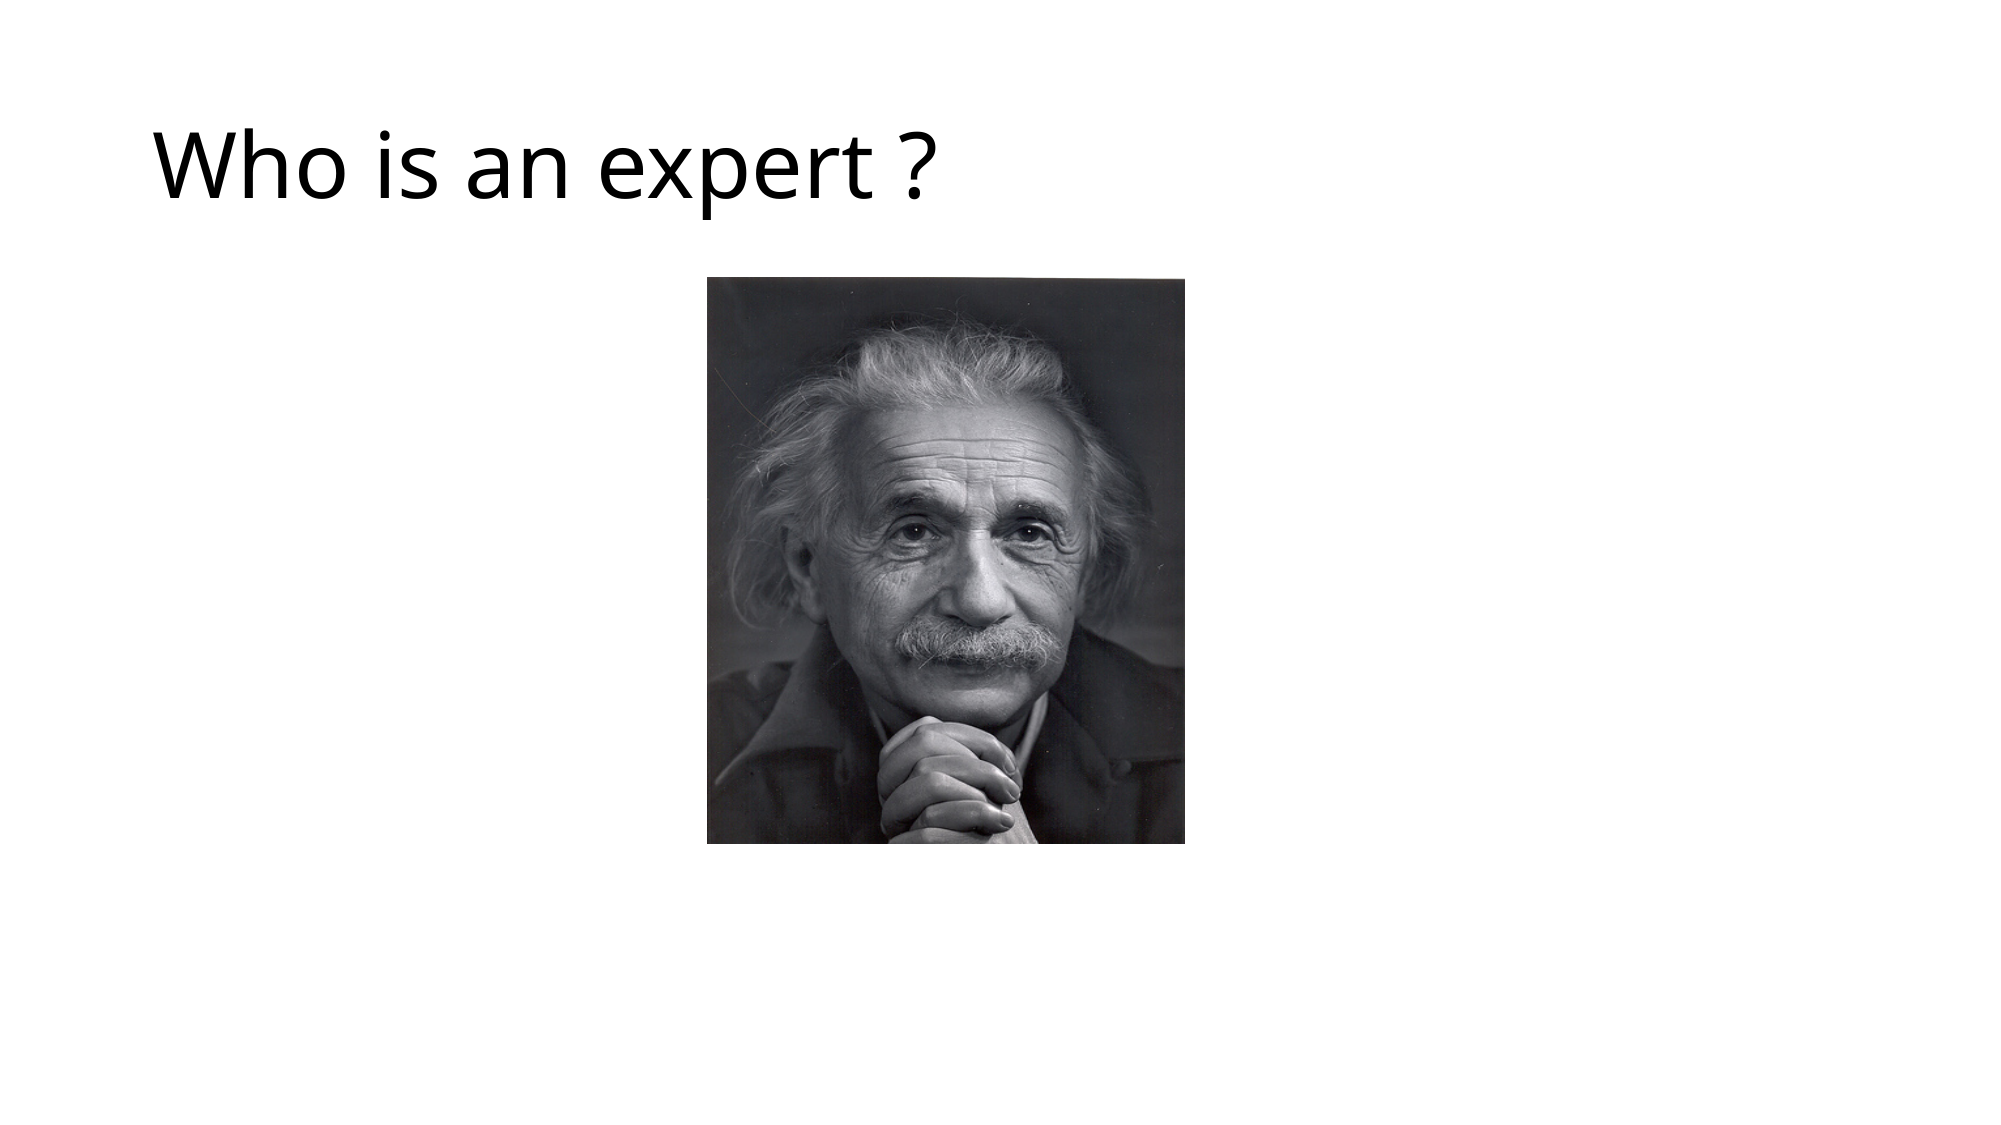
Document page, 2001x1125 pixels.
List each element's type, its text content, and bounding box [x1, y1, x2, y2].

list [707, 277, 1185, 844]
title Who is an expert ? [137, 59, 1863, 278]
